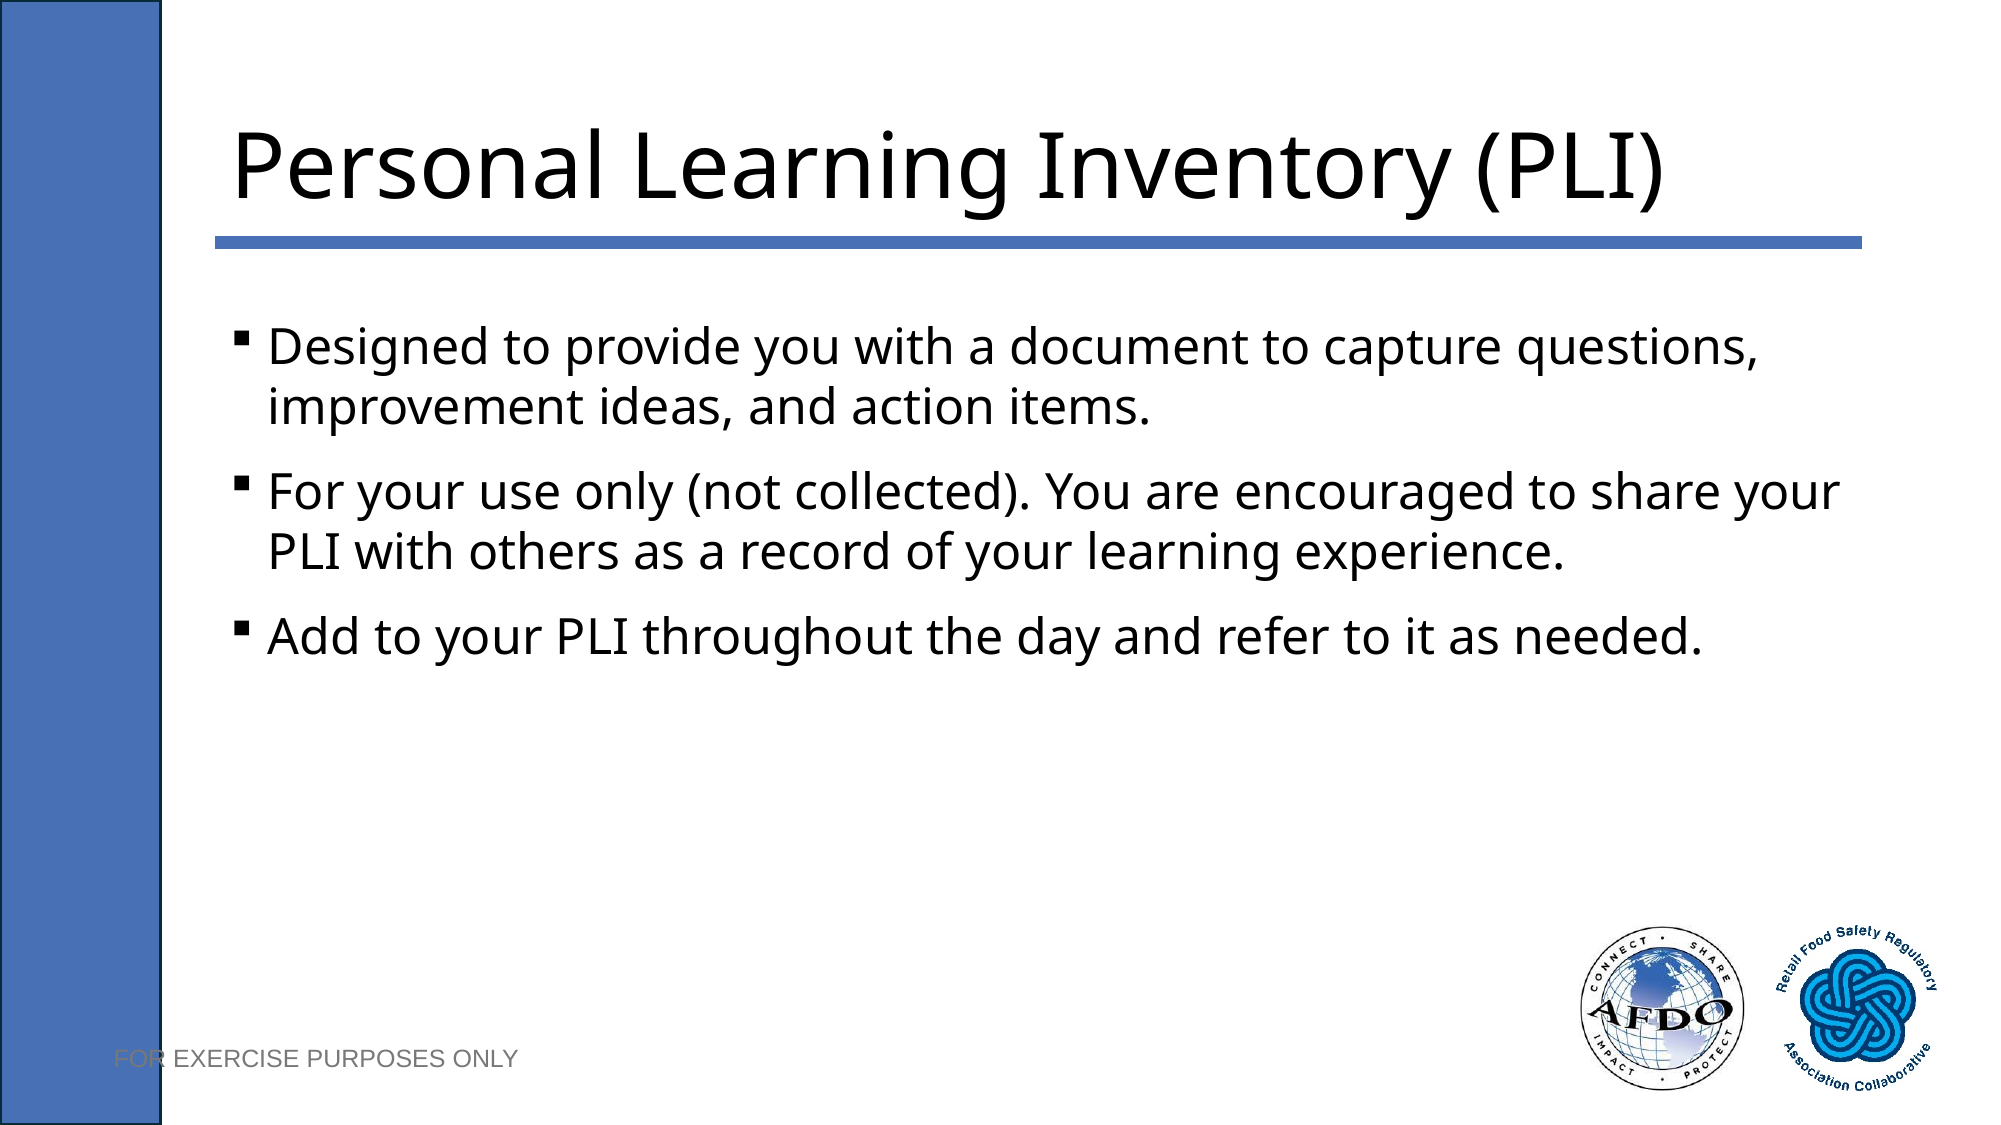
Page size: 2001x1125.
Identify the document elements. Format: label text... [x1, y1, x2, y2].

picture [1579, 925, 1745, 1091]
picture [1776, 925, 1937, 1091]
list Designed to provide you with a document to capture questions, improvement ideas, and action items. For your use only (not collected). You are encouraged to share your PLI with others as a record of your learning experience. Add to your PLI throughout the day and refer to it as needed. [215, 306, 1863, 677]
title Personal Learning Inventory (PLI) [215, 110, 1863, 227]
footer FOR EXERCISE PURPOSES ONLY [0, 1042, 634, 1103]
